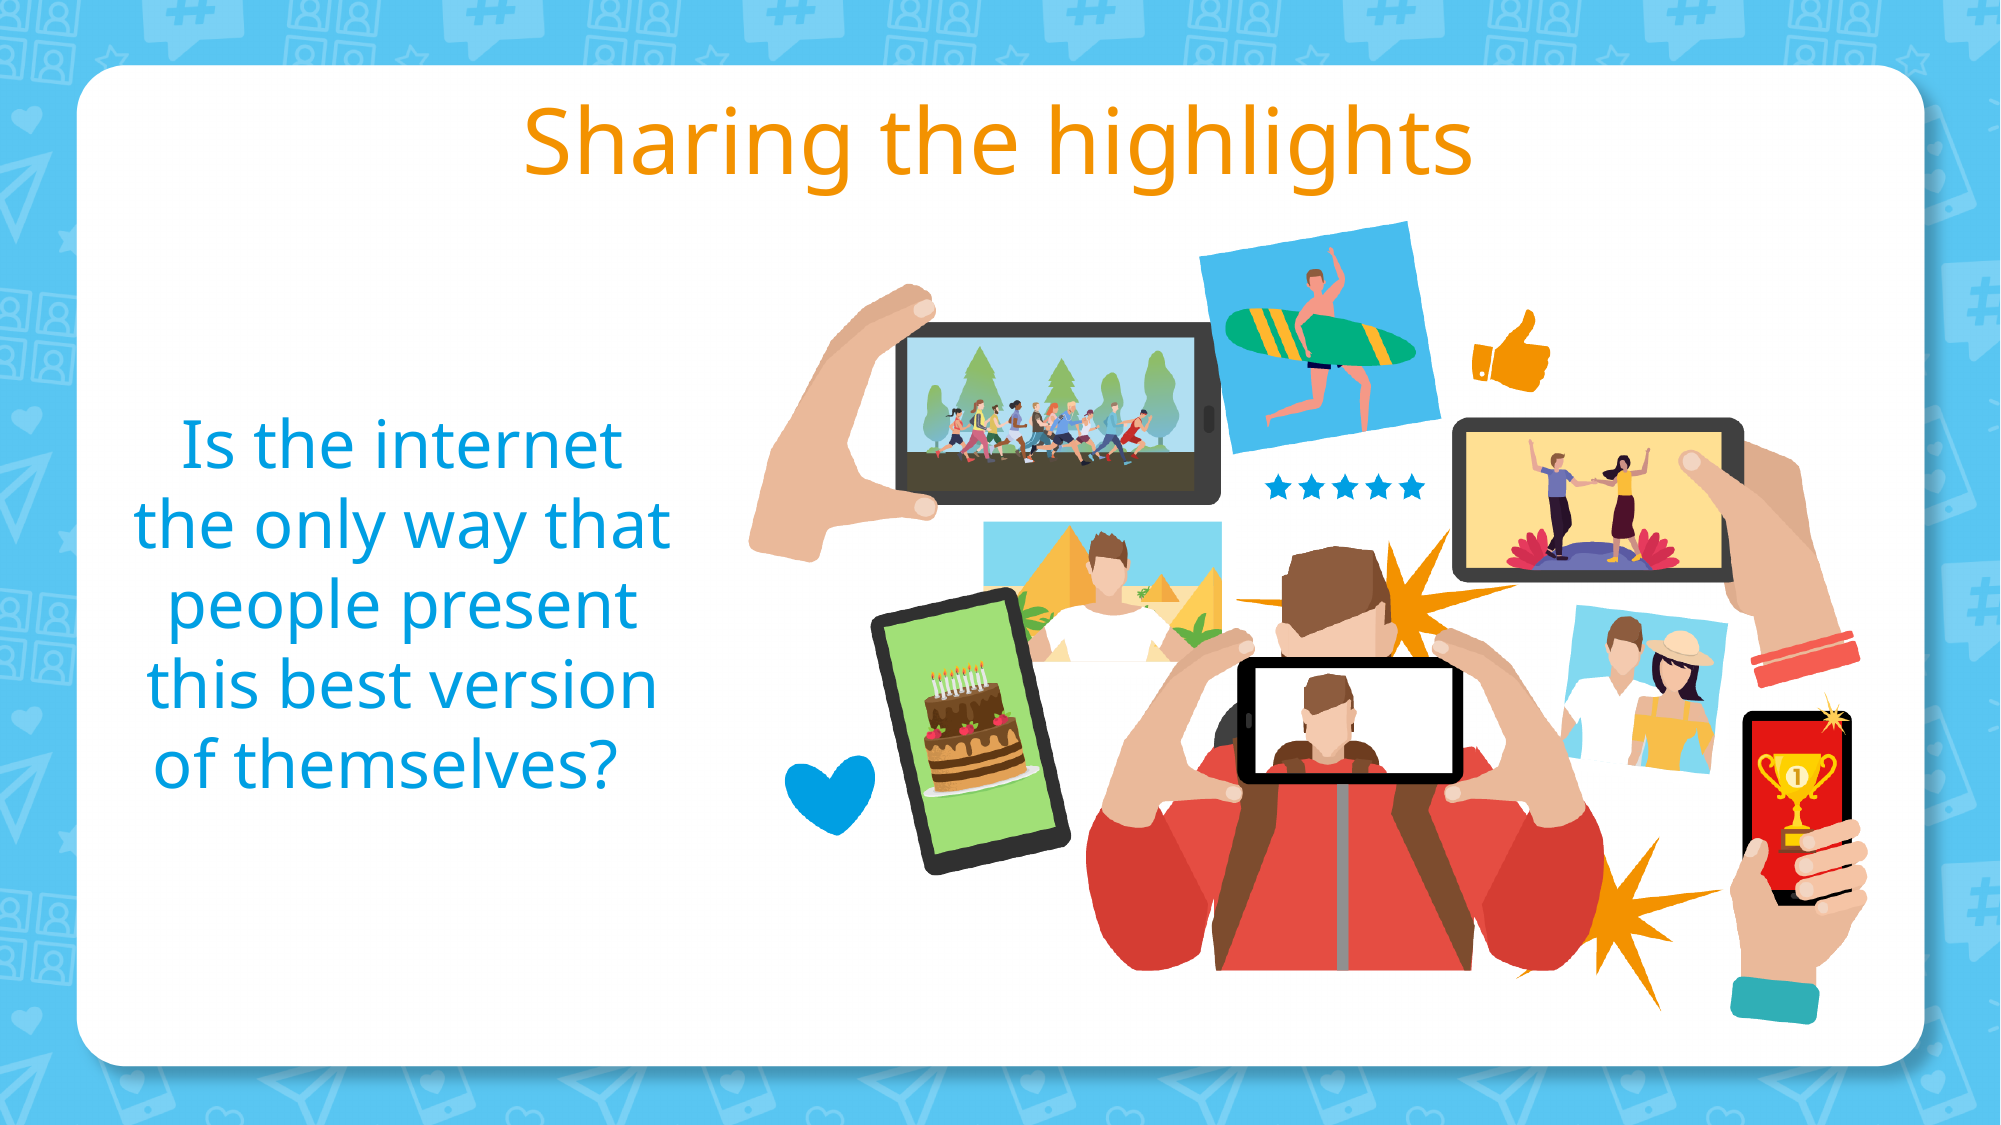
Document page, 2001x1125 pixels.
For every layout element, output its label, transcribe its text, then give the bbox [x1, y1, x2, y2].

title Sharing the highlights [373, 79, 1627, 210]
text_box Is the internet the only way that people present this best version of themselves? [114, 394, 692, 855]
picture [0, 0, 2001, 1125]
